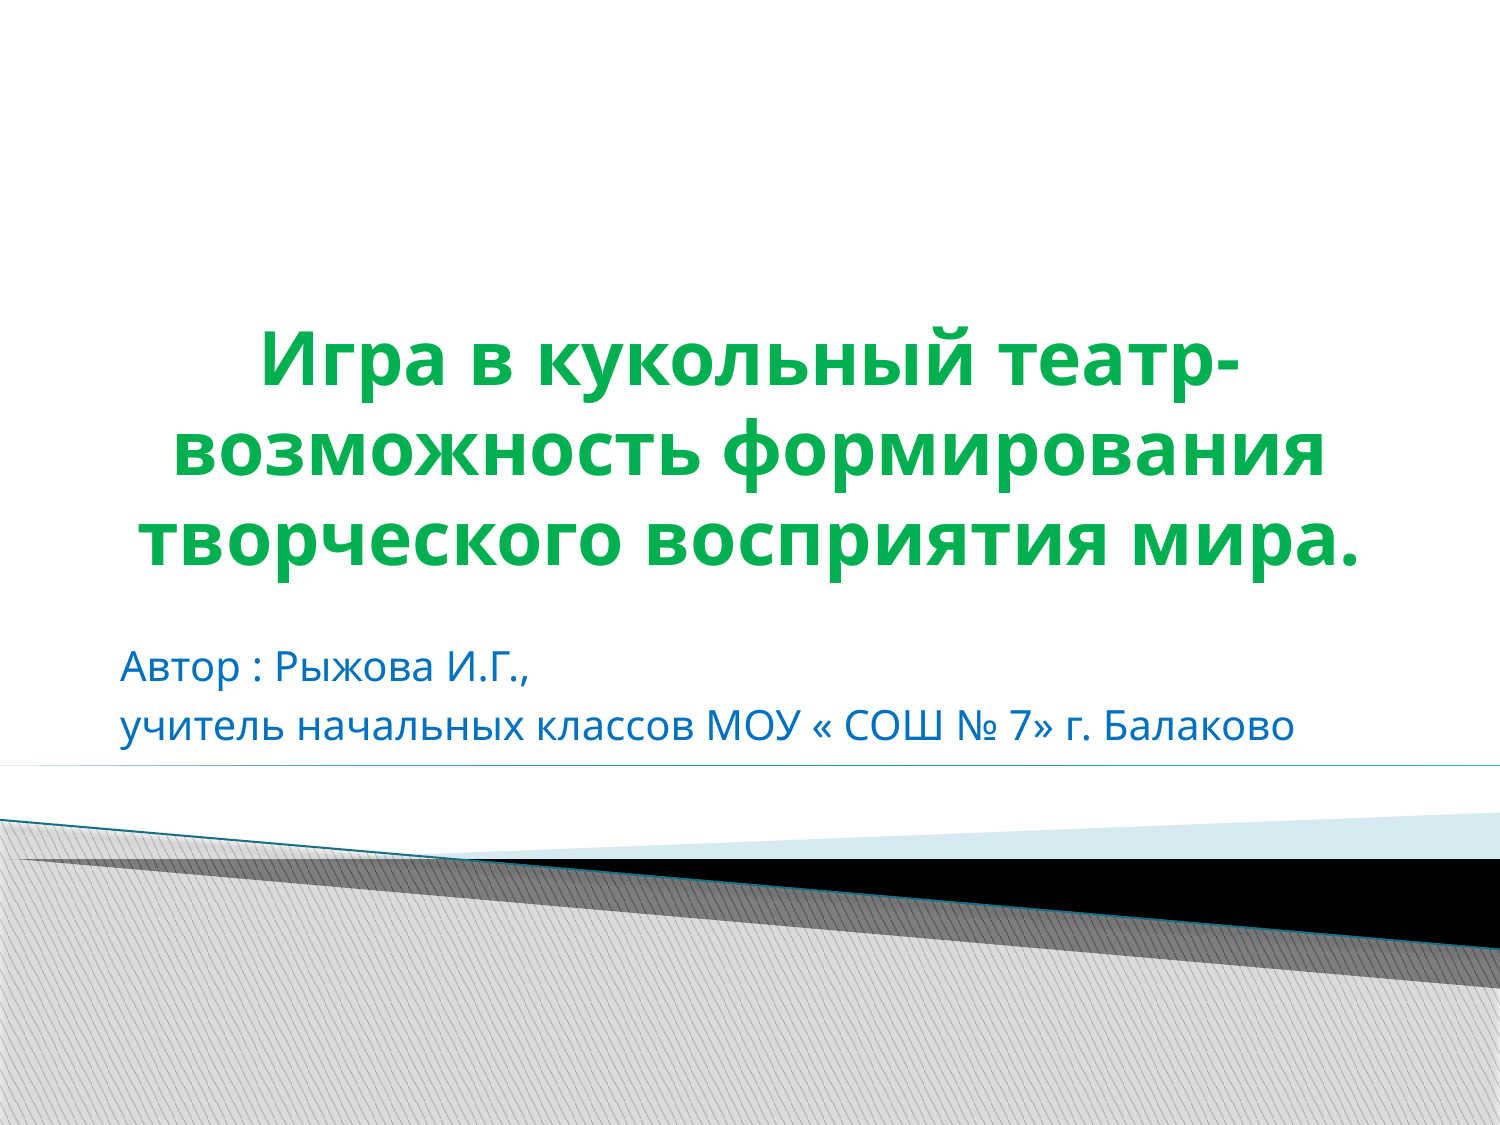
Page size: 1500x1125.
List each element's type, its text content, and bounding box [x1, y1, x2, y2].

title Игра в кукольный театр-возможность формирования творческого восприятия мира. [112, 58, 1388, 588]
subtitle Автор : Рыжова И.Г., учитель начальных классов МОУ « СОШ № 7» г. Балаково [112, 632, 1388, 809]
picture [5, 859, 1500, 989]
